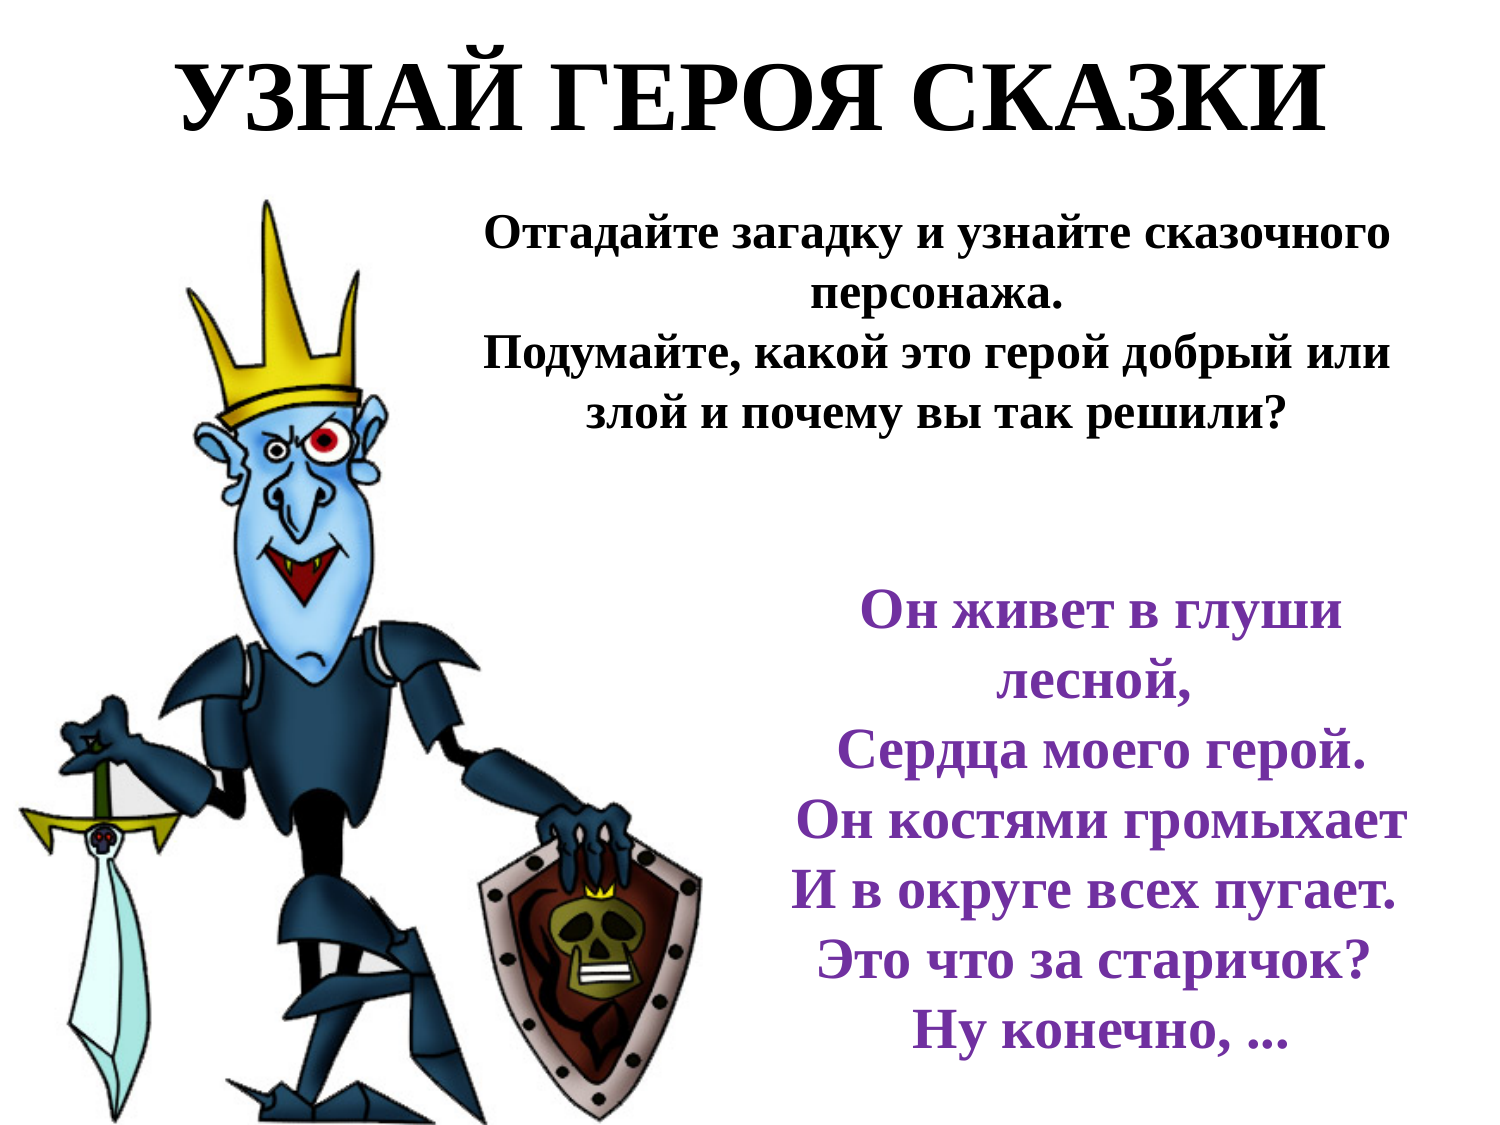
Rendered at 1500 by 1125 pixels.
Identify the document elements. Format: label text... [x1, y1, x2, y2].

text_box УЗНАЙ ГЕРОЯ СКАЗКИ [35, 23, 1465, 159]
text_box Отгадайте загадку и узнайте сказочного персонажа. Подумайте, какой это герой добрый или злой и почему вы так решили? [445, 164, 1430, 447]
picture [0, 181, 727, 1125]
text_box Он живет в глуши лесной, Сердца моего герой. Он костями громыхает И в округе всех пугает. Это что за старичок? Ну конечно, ... [749, 562, 1453, 1068]
